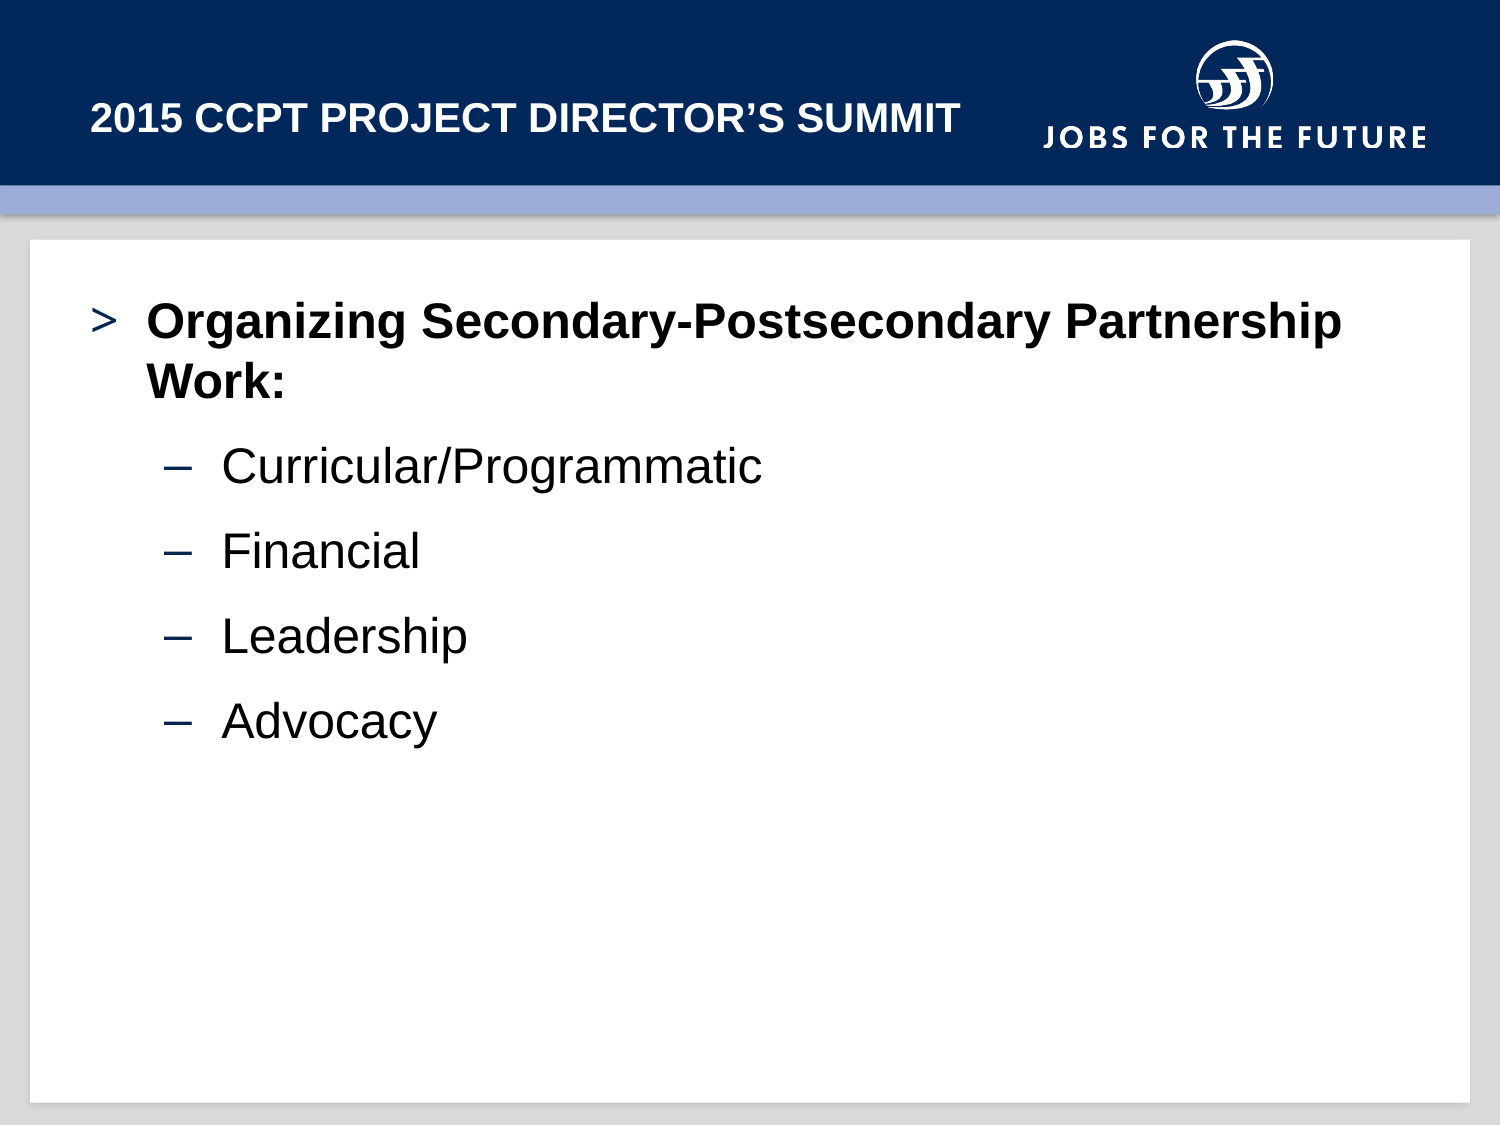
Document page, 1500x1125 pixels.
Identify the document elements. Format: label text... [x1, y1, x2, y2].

list Organizing Secondary-Postsecondary Partnership Work: Curricular/Programmatic Financial Leadership Advocacy [75, 281, 1425, 1041]
title 2015 CCPT PROJECT DIRECTOR’s SUMMIT [75, 45, 1013, 188]
